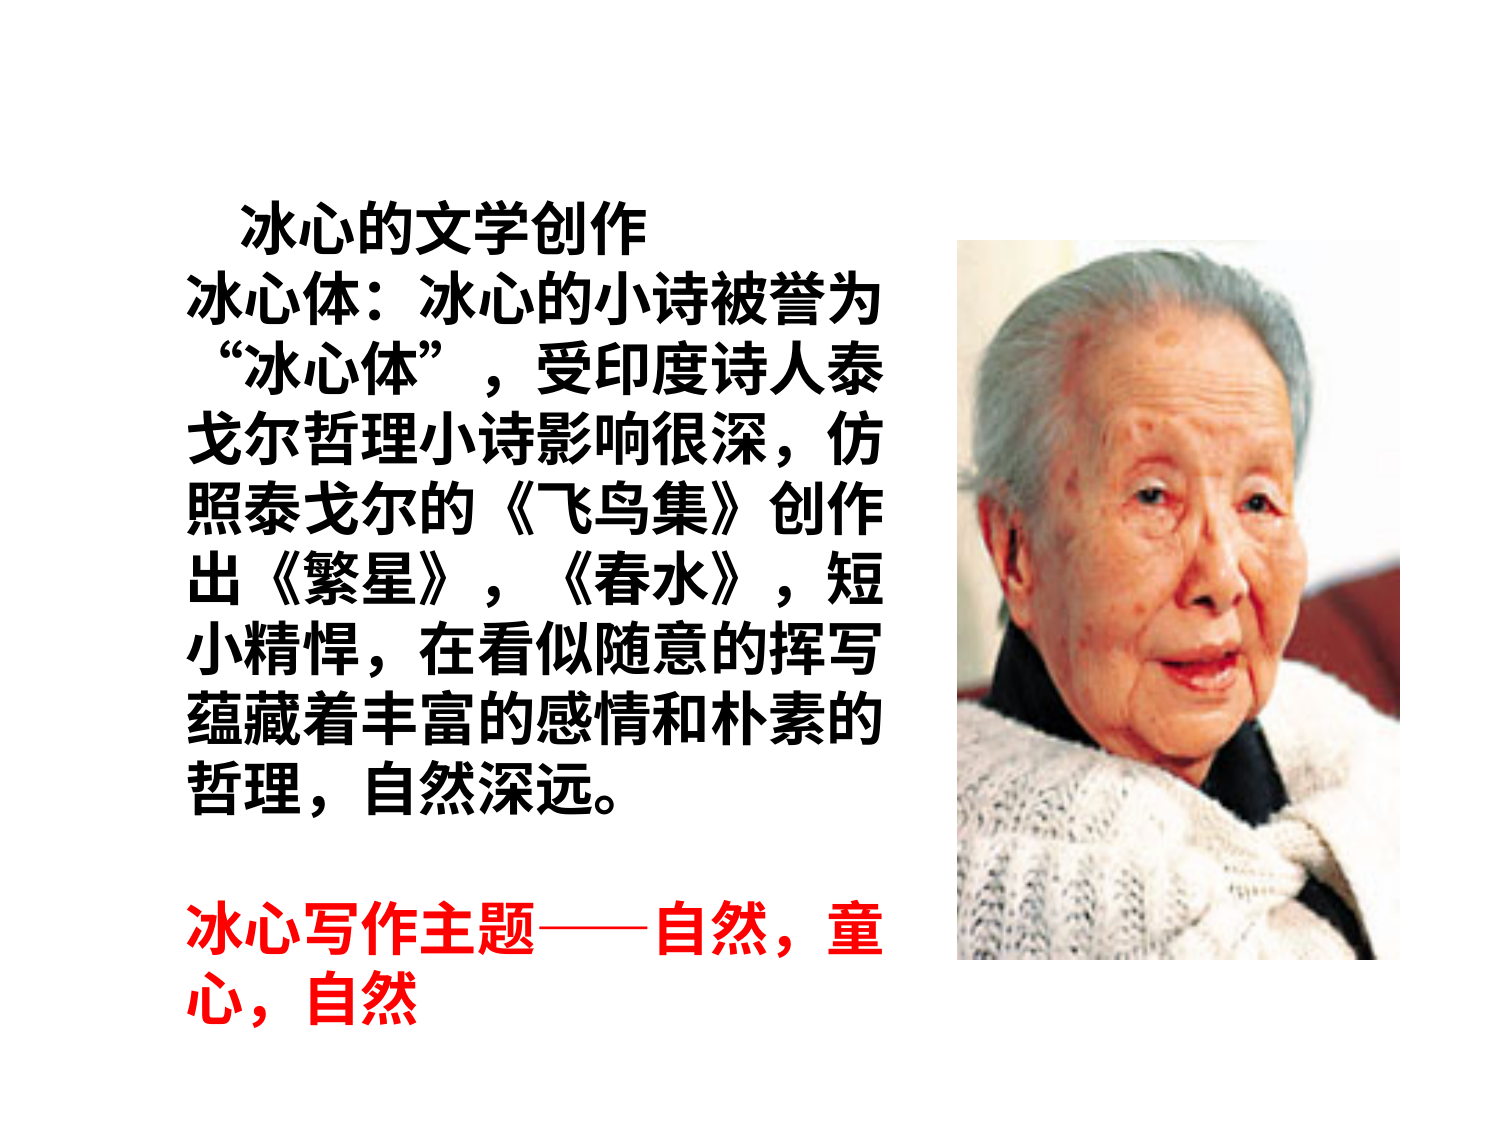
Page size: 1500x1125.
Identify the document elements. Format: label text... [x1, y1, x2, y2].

text_box 冰心的文学创作 冰心体：冰心的小诗被誉为“冰心体”，受印度诗人泰戈尔哲理小诗影响很深，仿照泰戈尔的《飞鸟集》创作出《繁星》，《春水》，短小精悍，在看似随意的挥写蕴藏着丰富的感情和朴素的哲理，自然深远。 冰心写作主题——自然，童心，自然 [171, 184, 921, 1040]
picture [957, 240, 1400, 960]
